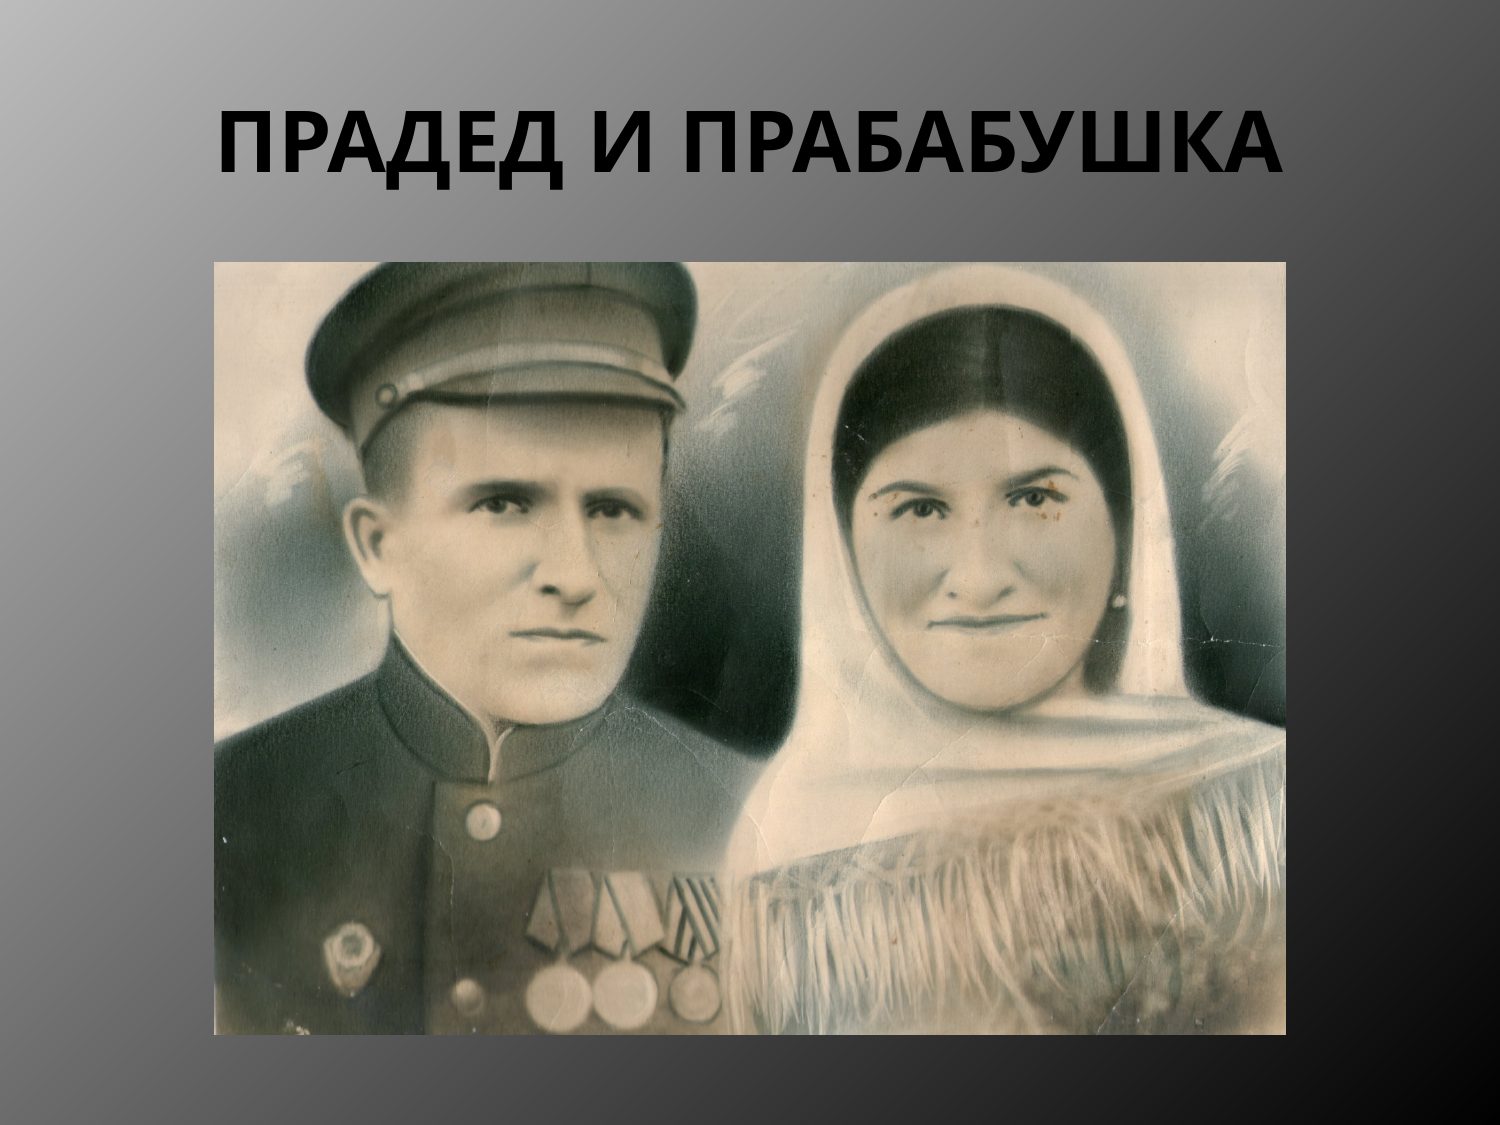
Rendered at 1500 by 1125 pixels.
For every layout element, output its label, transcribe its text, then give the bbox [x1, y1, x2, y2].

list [214, 262, 1286, 1036]
title ПРАДЕД И ПРАБАБУШКА [75, 45, 1425, 233]
